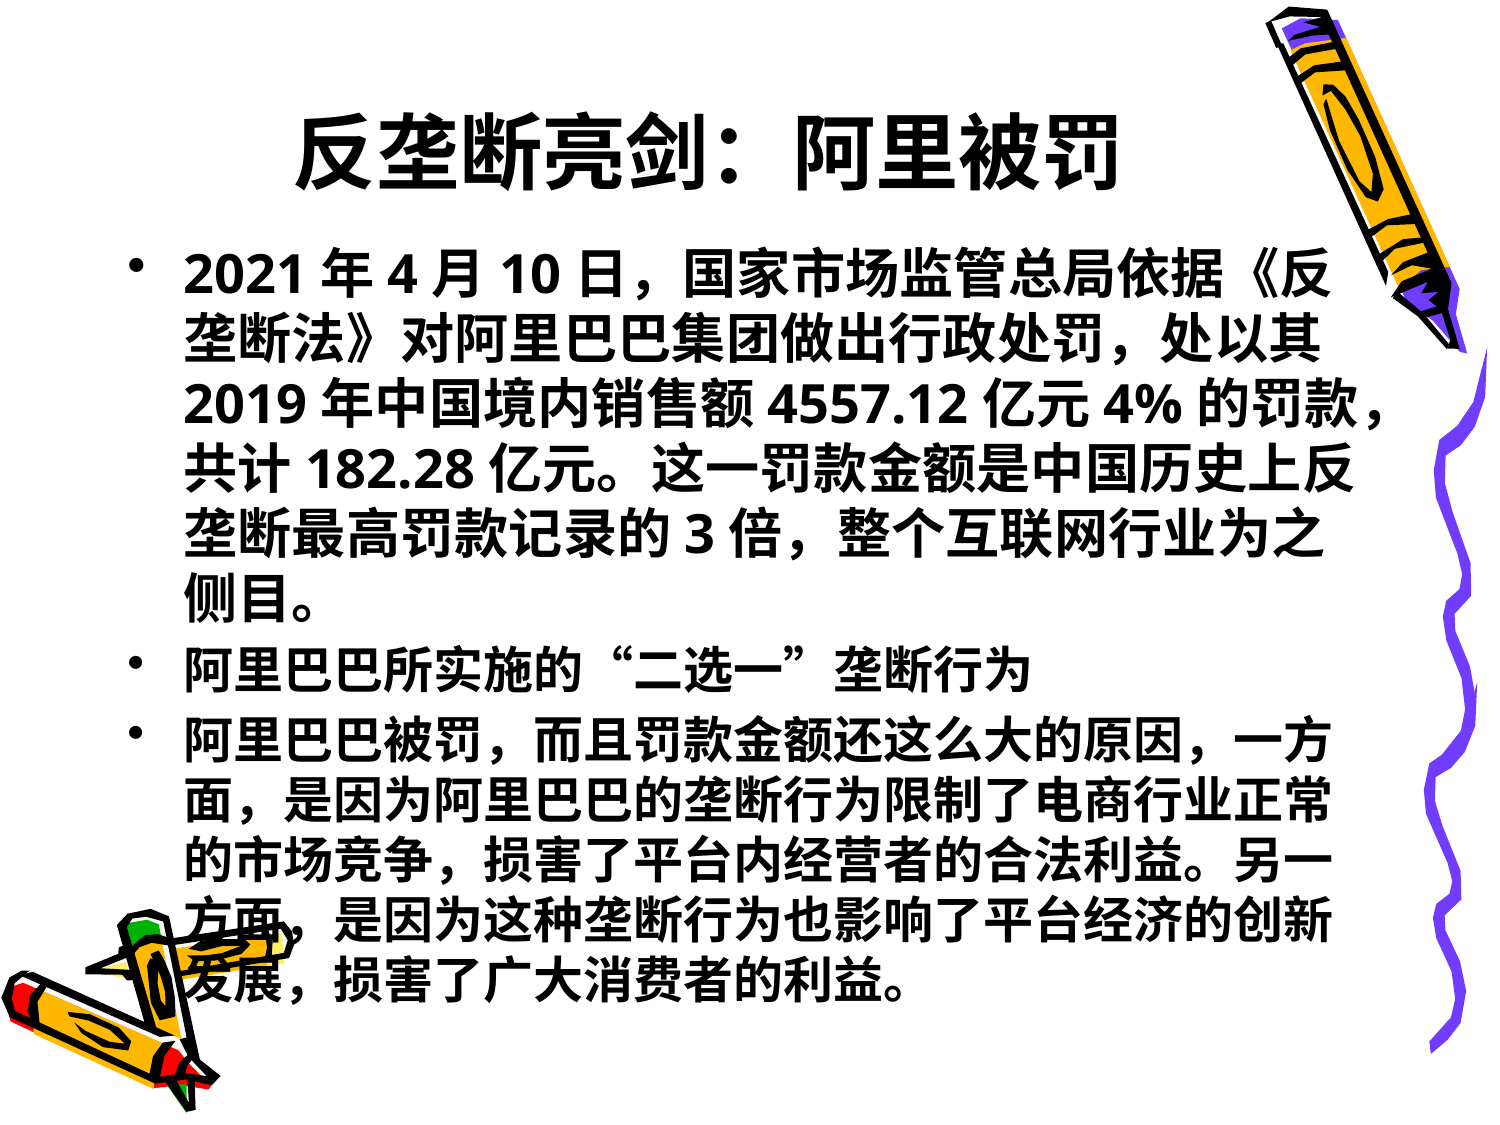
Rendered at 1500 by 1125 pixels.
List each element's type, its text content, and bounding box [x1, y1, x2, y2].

title 反垄断亮剑：阿里被罚 [112, 24, 1306, 209]
list 2021年4月10日，国家市场监管总局依据《反垄断法》对阿里巴巴集团做出行政处罚，处以其2019年中国境内销售额4557.12亿元4%的罚款，共计182.28亿元。这一罚款金额是中国历史上反垄断最高罚款记录的3倍，整个互联网行业为之侧目。 阿里巴巴所实施的“二选一”垄断行为 阿里巴巴被罚，而且罚款金额还这么大的原因，一方面，是因为阿里巴巴的垄断行为限制了电商行业正常的市场竞争，损害了平台内经营者的合法利益。另一方面，是因为这种垄断行为也影响了平台经济的创新发展，损害了广大消费者的利益。 [112, 231, 1376, 977]
